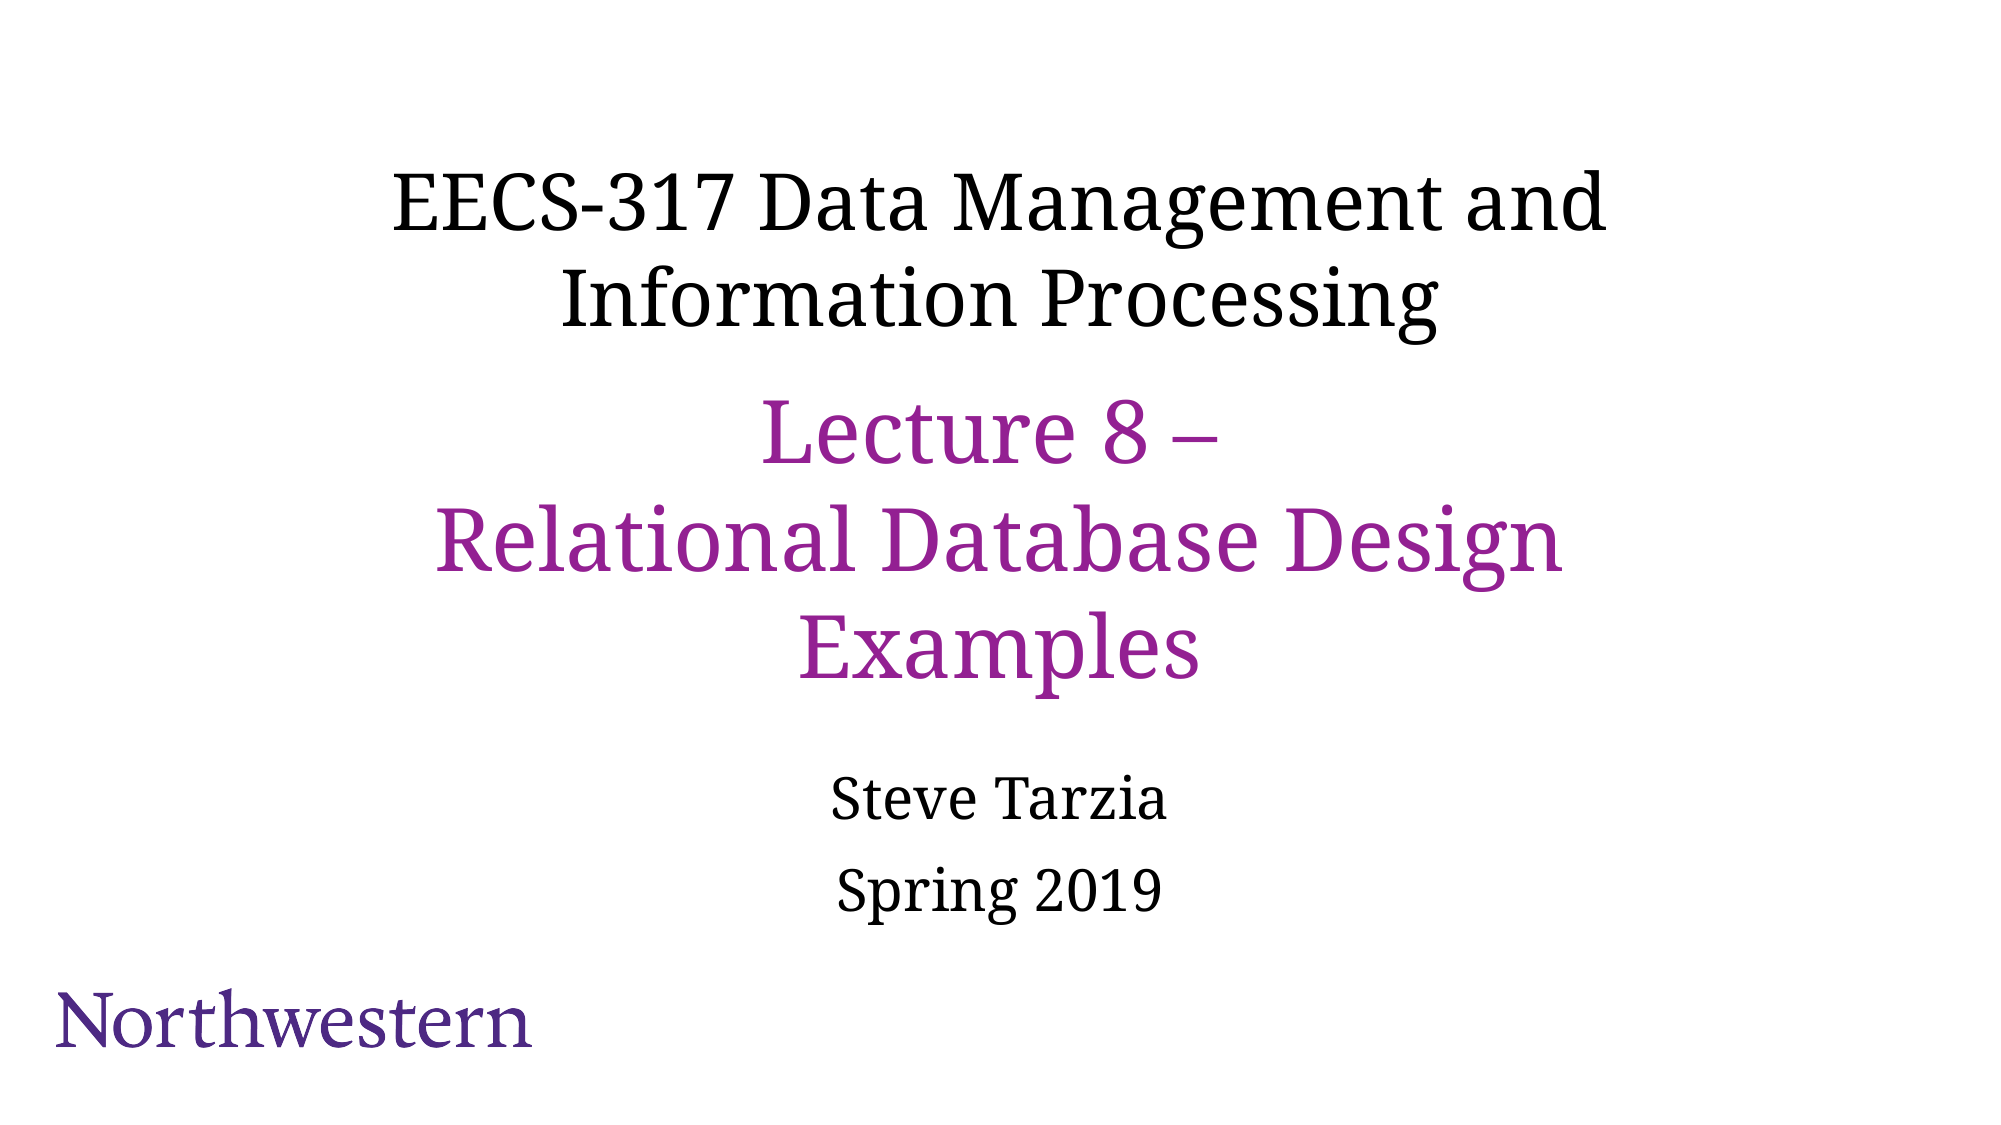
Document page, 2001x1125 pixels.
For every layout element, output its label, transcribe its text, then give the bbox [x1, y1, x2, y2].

picture [56, 988, 532, 1049]
subtitle Steve Tarzia Spring 2019 [249, 755, 1750, 942]
title EECS-317 Data Management and Information Processing Lecture 8 – Relational Database Design Examples [249, 144, 1750, 709]
